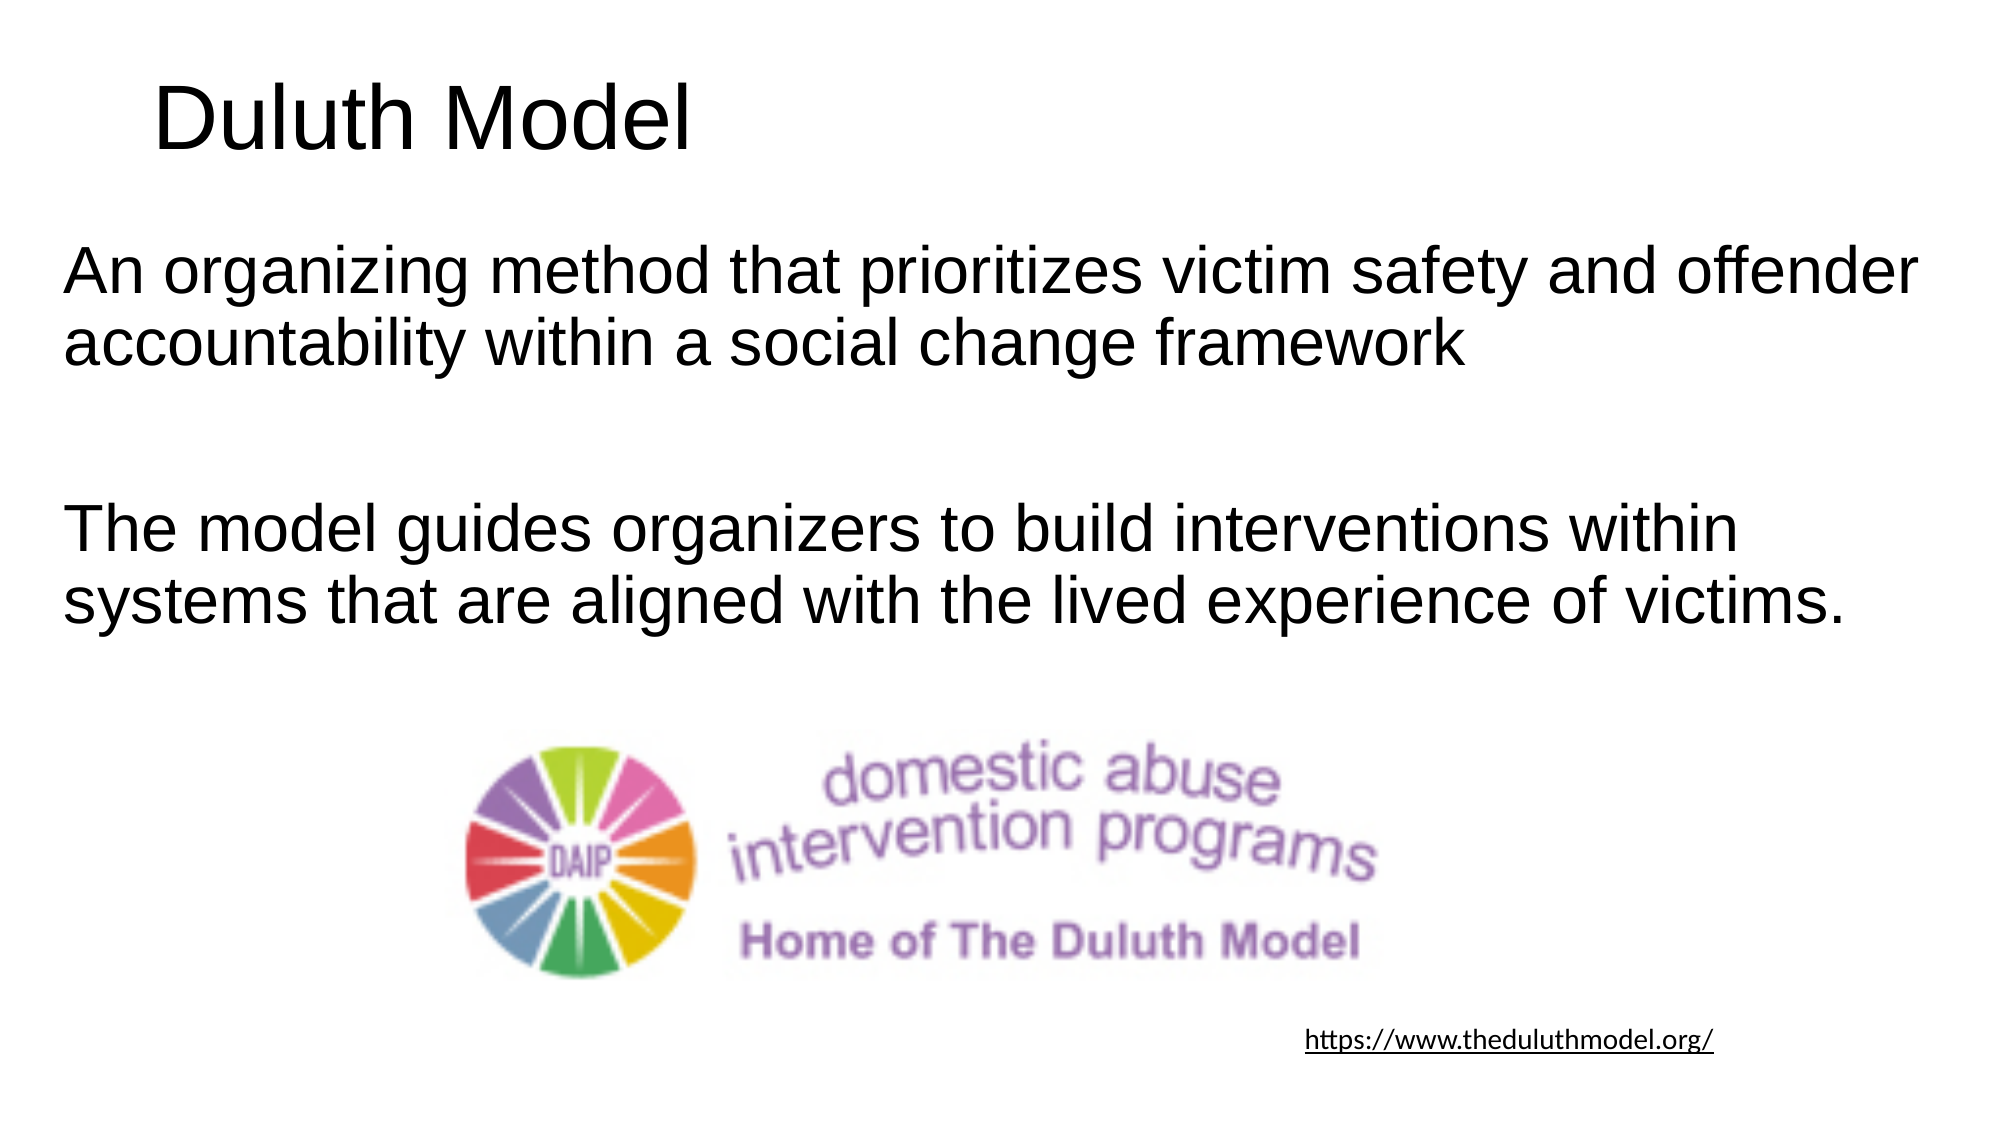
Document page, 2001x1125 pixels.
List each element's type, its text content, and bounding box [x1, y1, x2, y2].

picture [444, 729, 1399, 992]
text_box https://www.theduluthmodel.org/ [1289, 1013, 1918, 1063]
title Duluth Model [137, 59, 1863, 180]
list An organizing method that prioritizes victim safety and offender accountability within a social change framework The model guides organizers to build interventions within systems that are aligned with the lived experience of victims. [48, 228, 1963, 1014]
